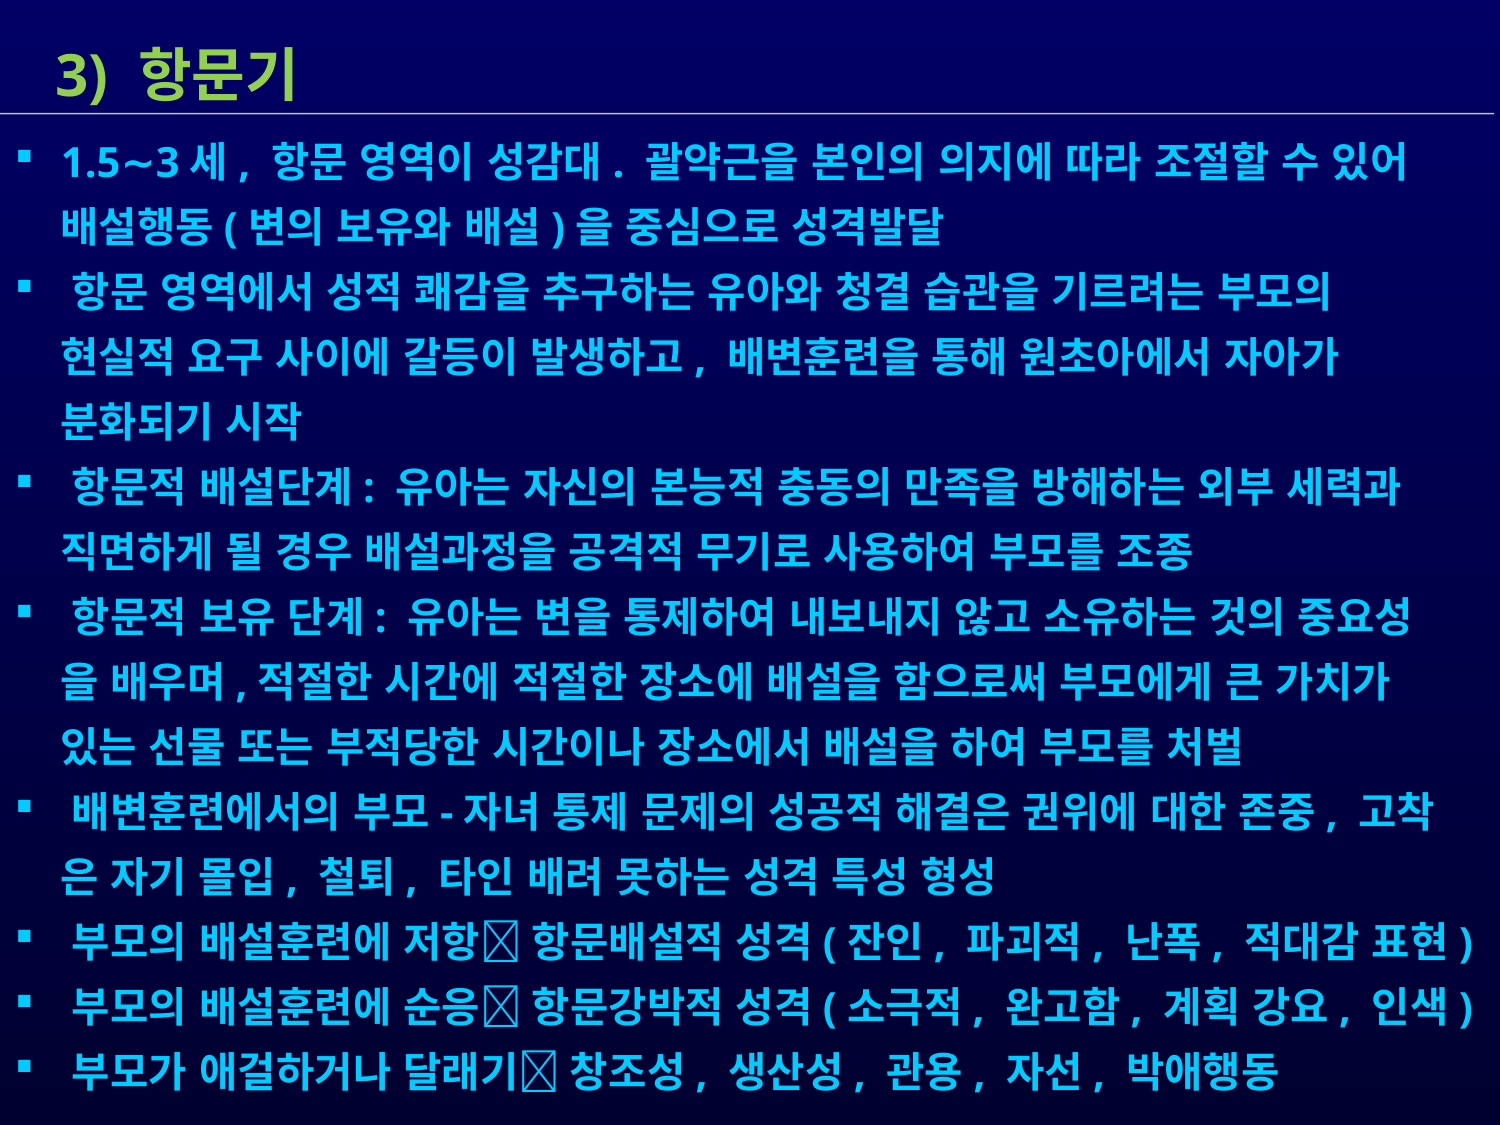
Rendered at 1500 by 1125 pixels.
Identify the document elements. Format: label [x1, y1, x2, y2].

text_box [0, 30, 1500, 1107]
